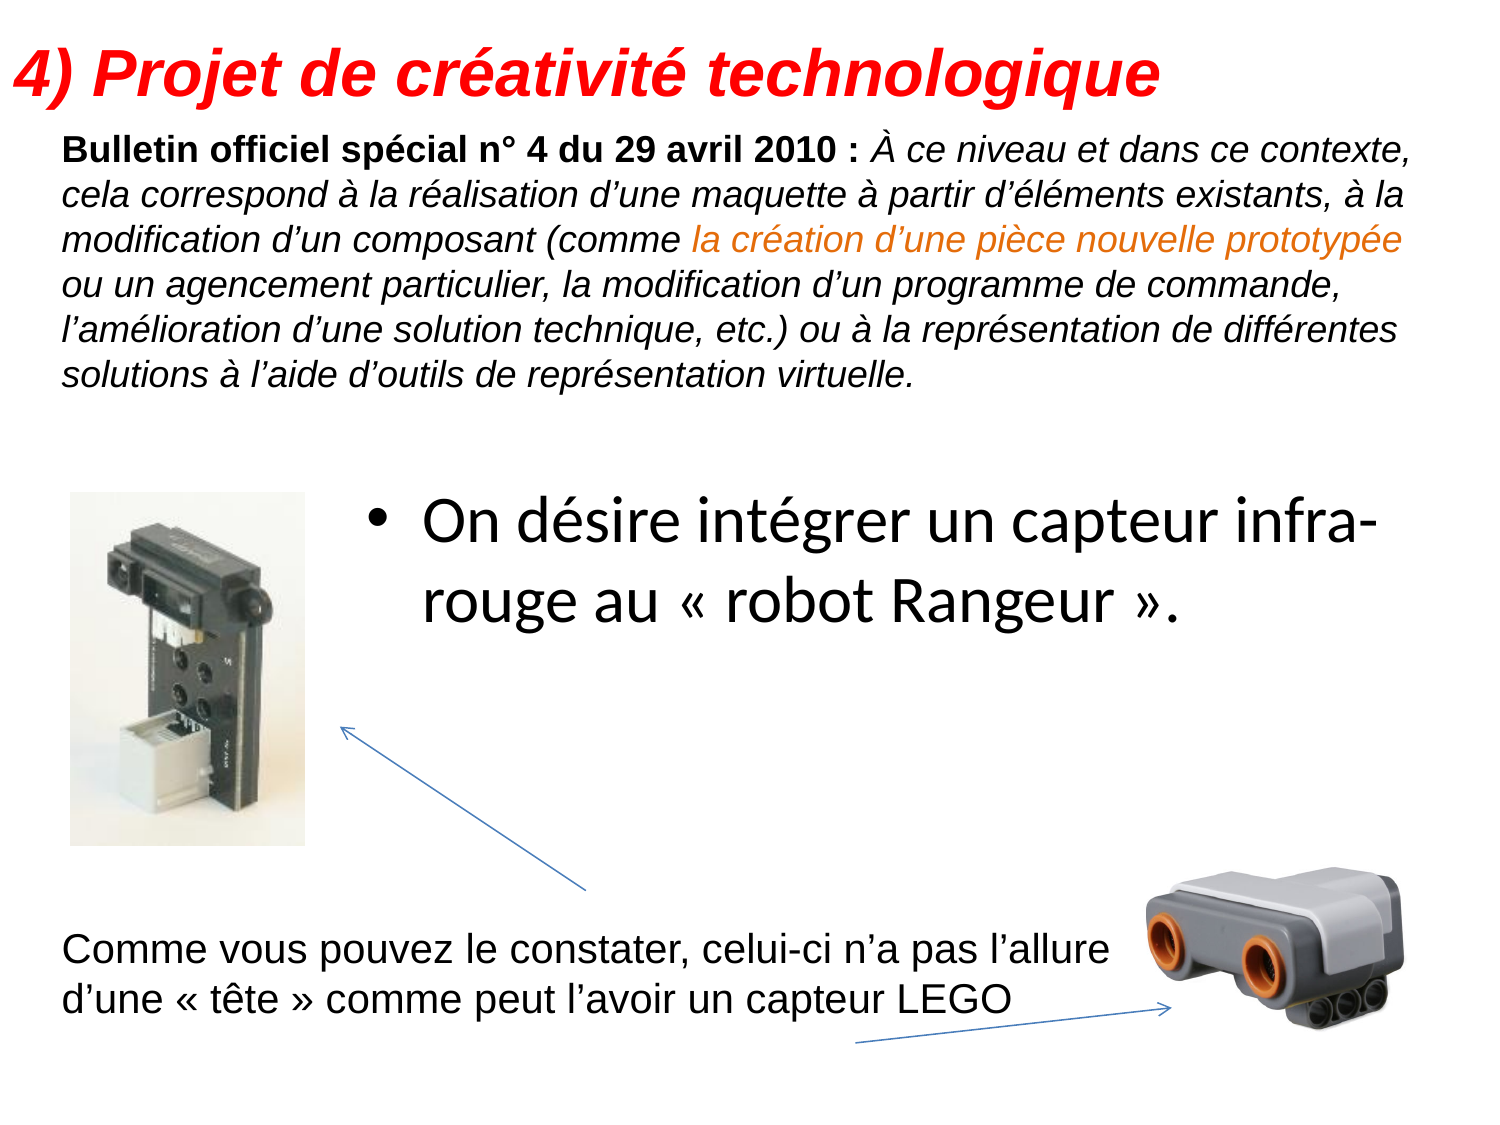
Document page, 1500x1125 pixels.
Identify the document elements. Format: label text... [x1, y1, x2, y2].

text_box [339, 726, 587, 891]
text_box Bulletin officiel spécial n° 4 du 29 avril 2010 : À ce niveau et dans ce contexte, cela correspond à la réalisation d’une maquette à partir d’éléments existants, à la modification d’un composant (comme la création d’une pièce nouvelle prototypée ou un agencement particulier, la modification d’un programme de commande, l’amélioration d’une solution technique, etc.) ou à la représentation de différentes solutions à l’aide d’outils de représentation virtuelle. [46, 117, 1465, 402]
text_box 4) Projet de créativité technologique [0, 22, 1500, 118]
text_box On désire intégrer un capteur infra-rouge au « robot Rangeur ». [351, 468, 1442, 722]
picture [1124, 843, 1423, 1046]
picture [70, 491, 305, 846]
text_box Comme vous pouvez le constater, celui-ci n’a pas l’allure d’une « tête » comme peut l’avoir un capteur LEGO [46, 913, 1119, 1029]
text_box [855, 1007, 1173, 1044]
